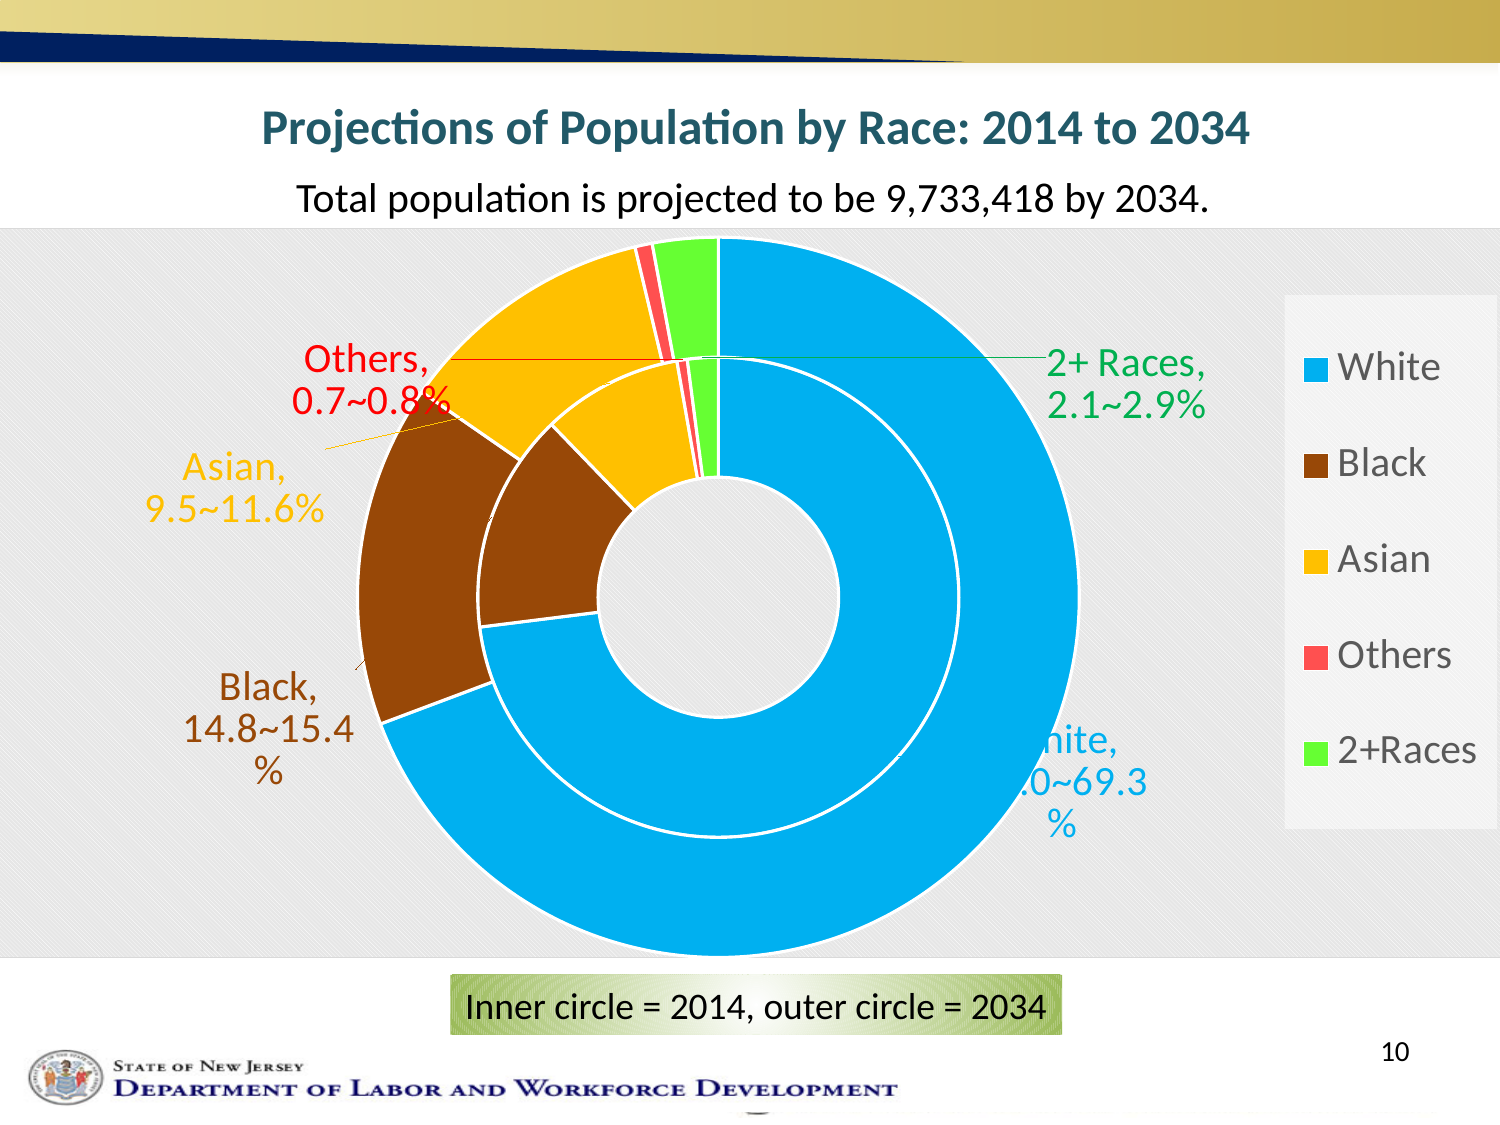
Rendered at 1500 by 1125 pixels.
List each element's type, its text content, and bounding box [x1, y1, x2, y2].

text_box Inner circle = 2014, outer circle = 2034 [450, 974, 1063, 1035]
chart [0, 227, 1500, 960]
text_box Projections of Population by Race: 2014 to 2034 [224, 87, 1288, 163]
text_box Total population is projected to be 9,733,418 by 2034. [281, 163, 1232, 227]
slide_number 10 [1074, 1024, 1425, 1103]
picture [712, 1113, 1438, 1118]
